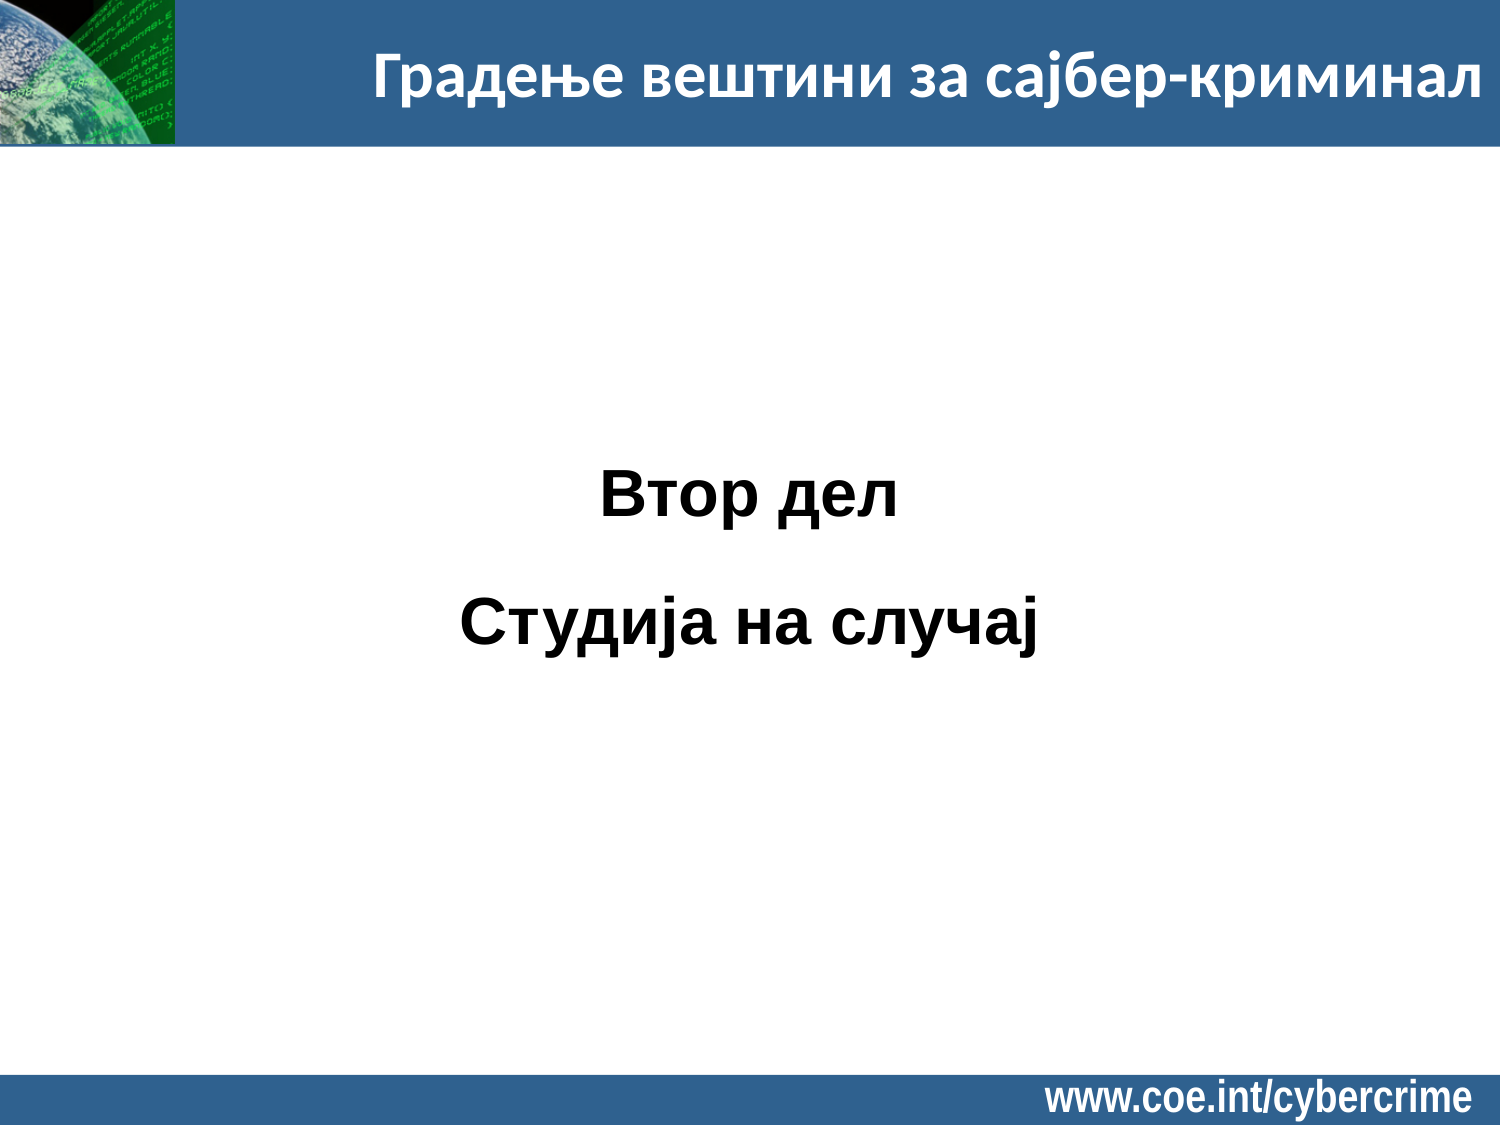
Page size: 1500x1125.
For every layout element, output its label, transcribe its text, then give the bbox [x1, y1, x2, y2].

picture [0, 0, 175, 144]
text_box [0, 1073, 1030, 1125]
text_box Градење вештини за сајбер-криминал [177, 0, 1500, 149]
text_box Втор дел Студија на случај [50, 457, 1450, 665]
text_box www.coe.int/cybercrime [1030, 1059, 1500, 1125]
